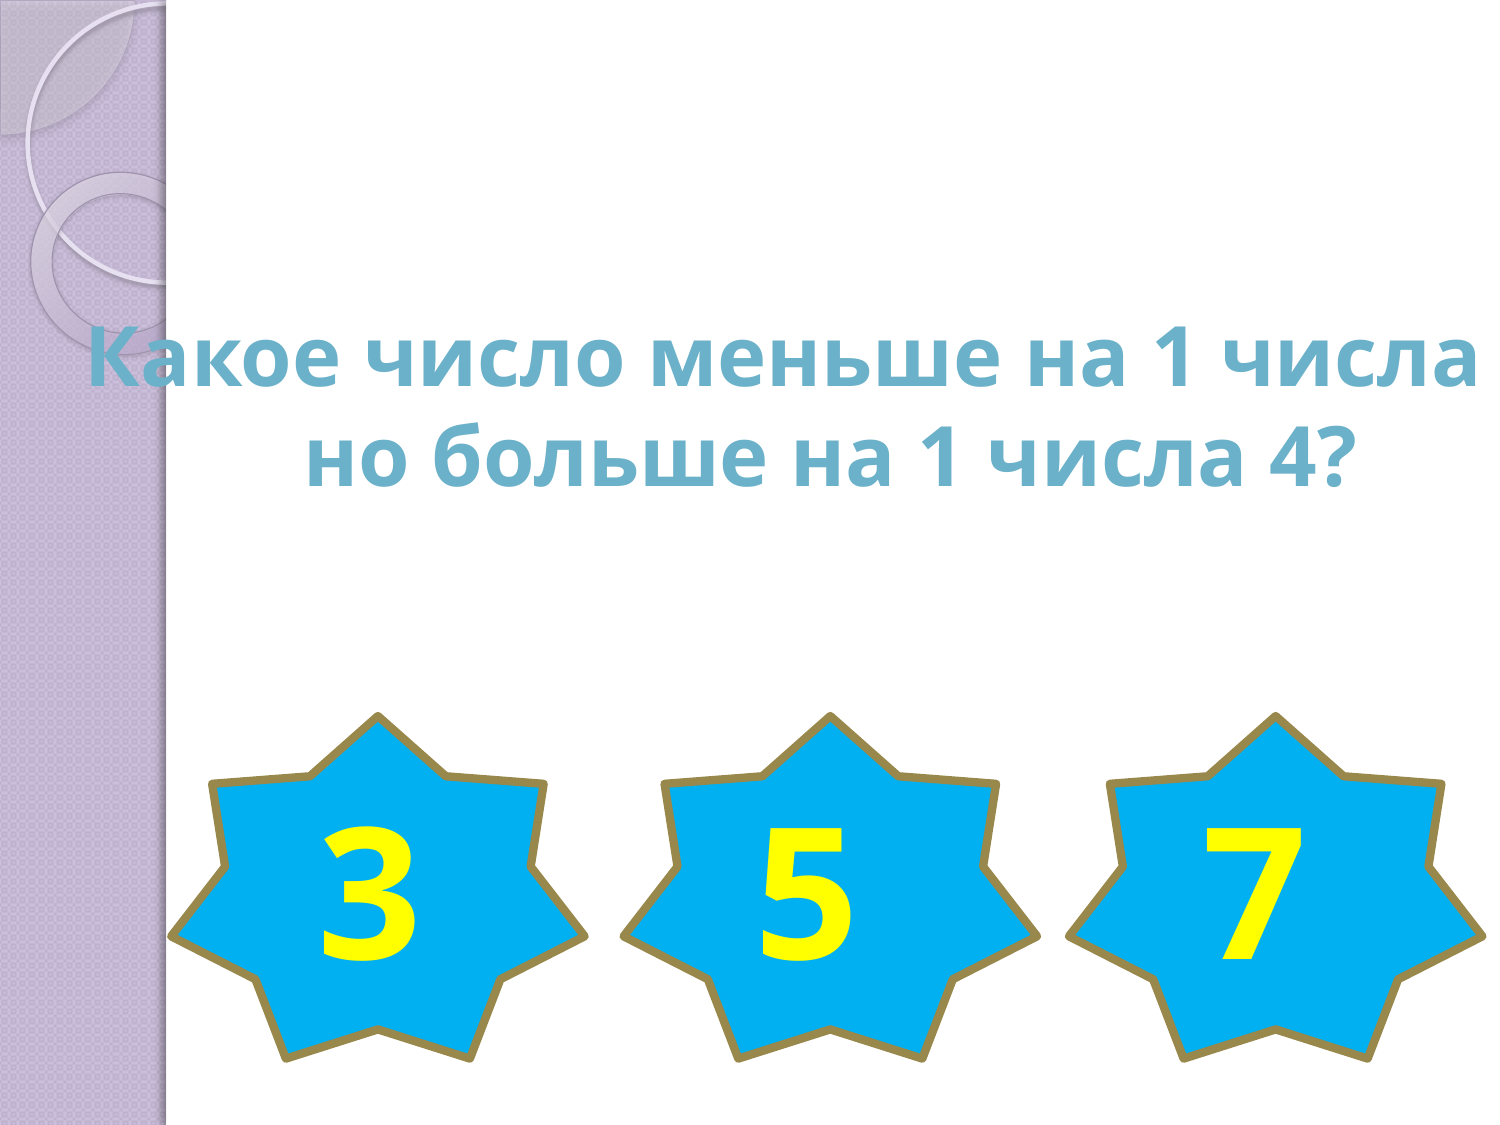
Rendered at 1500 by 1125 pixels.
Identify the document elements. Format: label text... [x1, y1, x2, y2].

text_box 5 [739, 768, 874, 1004]
text_box 7 [1187, 768, 1323, 1004]
text_box Какое число меньше на 1 числа 6, но больше на 1 числа 4? [70, 295, 1500, 511]
text_box [621, 714, 1040, 1061]
text_box [169, 714, 587, 1061]
text_box 3 [302, 768, 438, 1004]
text_box [1066, 714, 1485, 1061]
